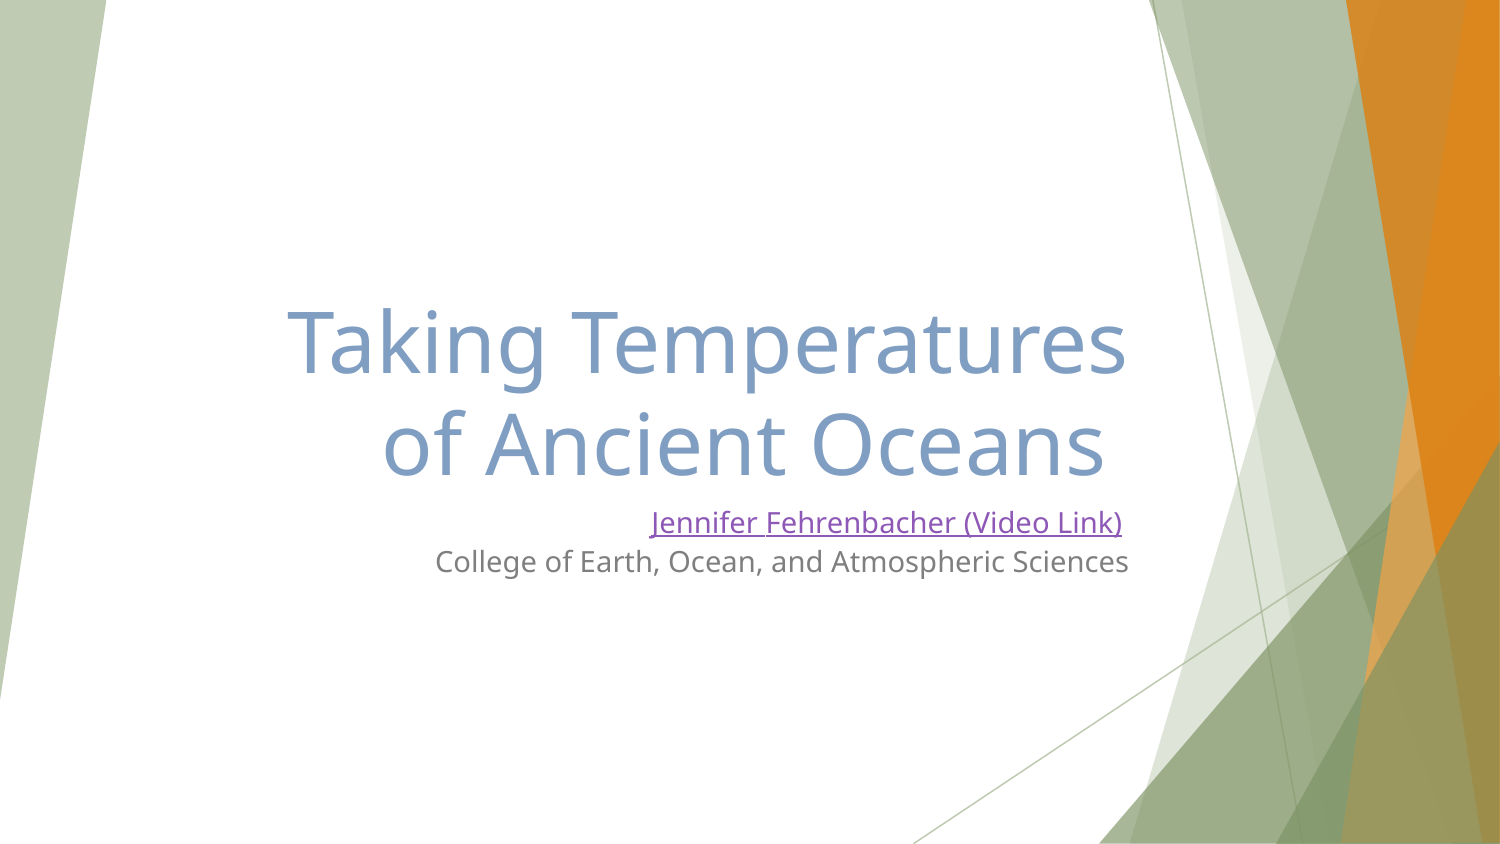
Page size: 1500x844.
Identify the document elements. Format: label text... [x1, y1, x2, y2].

subtitle Jennifer Fehrenbacher (Video Link) College of Earth, Ocean, and Atmospheric Sciences [185, 498, 1141, 634]
title Taking Temperatures of Ancient Oceans [185, 295, 1141, 498]
